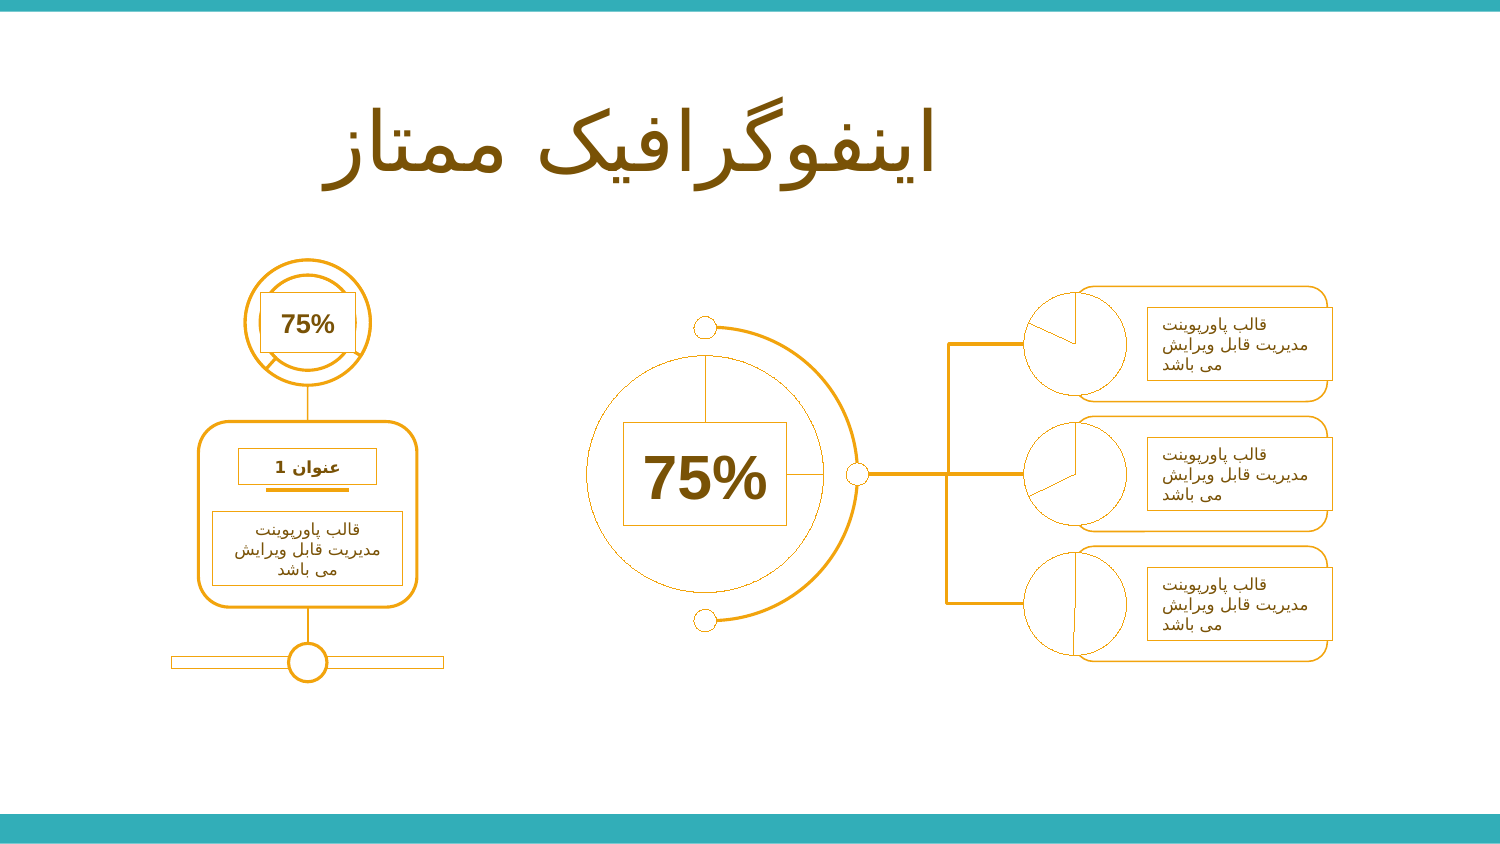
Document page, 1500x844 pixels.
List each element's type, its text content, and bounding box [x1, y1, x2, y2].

text_box [327, 656, 444, 669]
text_box [714, 601, 785, 621]
text_box [846, 462, 863, 486]
text_box [198, 421, 417, 608]
text_box عنوان 1 [238, 448, 377, 485]
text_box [1029, 422, 1127, 526]
title اینفوگرافیک ممتاز [0, 72, 1267, 167]
text_box [171, 656, 289, 669]
text_box [1082, 416, 1328, 532]
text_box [868, 481, 1024, 605]
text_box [868, 343, 1024, 472]
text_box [244, 259, 371, 386]
text_box [710, 327, 796, 354]
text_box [586, 355, 824, 593]
text_box [828, 385, 857, 563]
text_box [1023, 292, 1127, 396]
text_box [1081, 286, 1328, 402]
text_box قالب پاورپوینت مدیریت قابل ویرایش می باشد [1147, 437, 1333, 511]
text_box [1082, 546, 1328, 662]
text_box [693, 316, 717, 339]
text_box قالب پاورپوینت مدیریت قابل ویرایش می باشد [212, 511, 403, 586]
text_box قالب پاورپوینت مدیریت قابل ویرایش می باشد [1147, 307, 1333, 381]
text_box [288, 643, 327, 682]
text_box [1023, 552, 1127, 656]
text_box [693, 609, 717, 632]
text_box قالب پاورپوینت مدیریت قابل ویرایش می باشد [1147, 567, 1333, 641]
